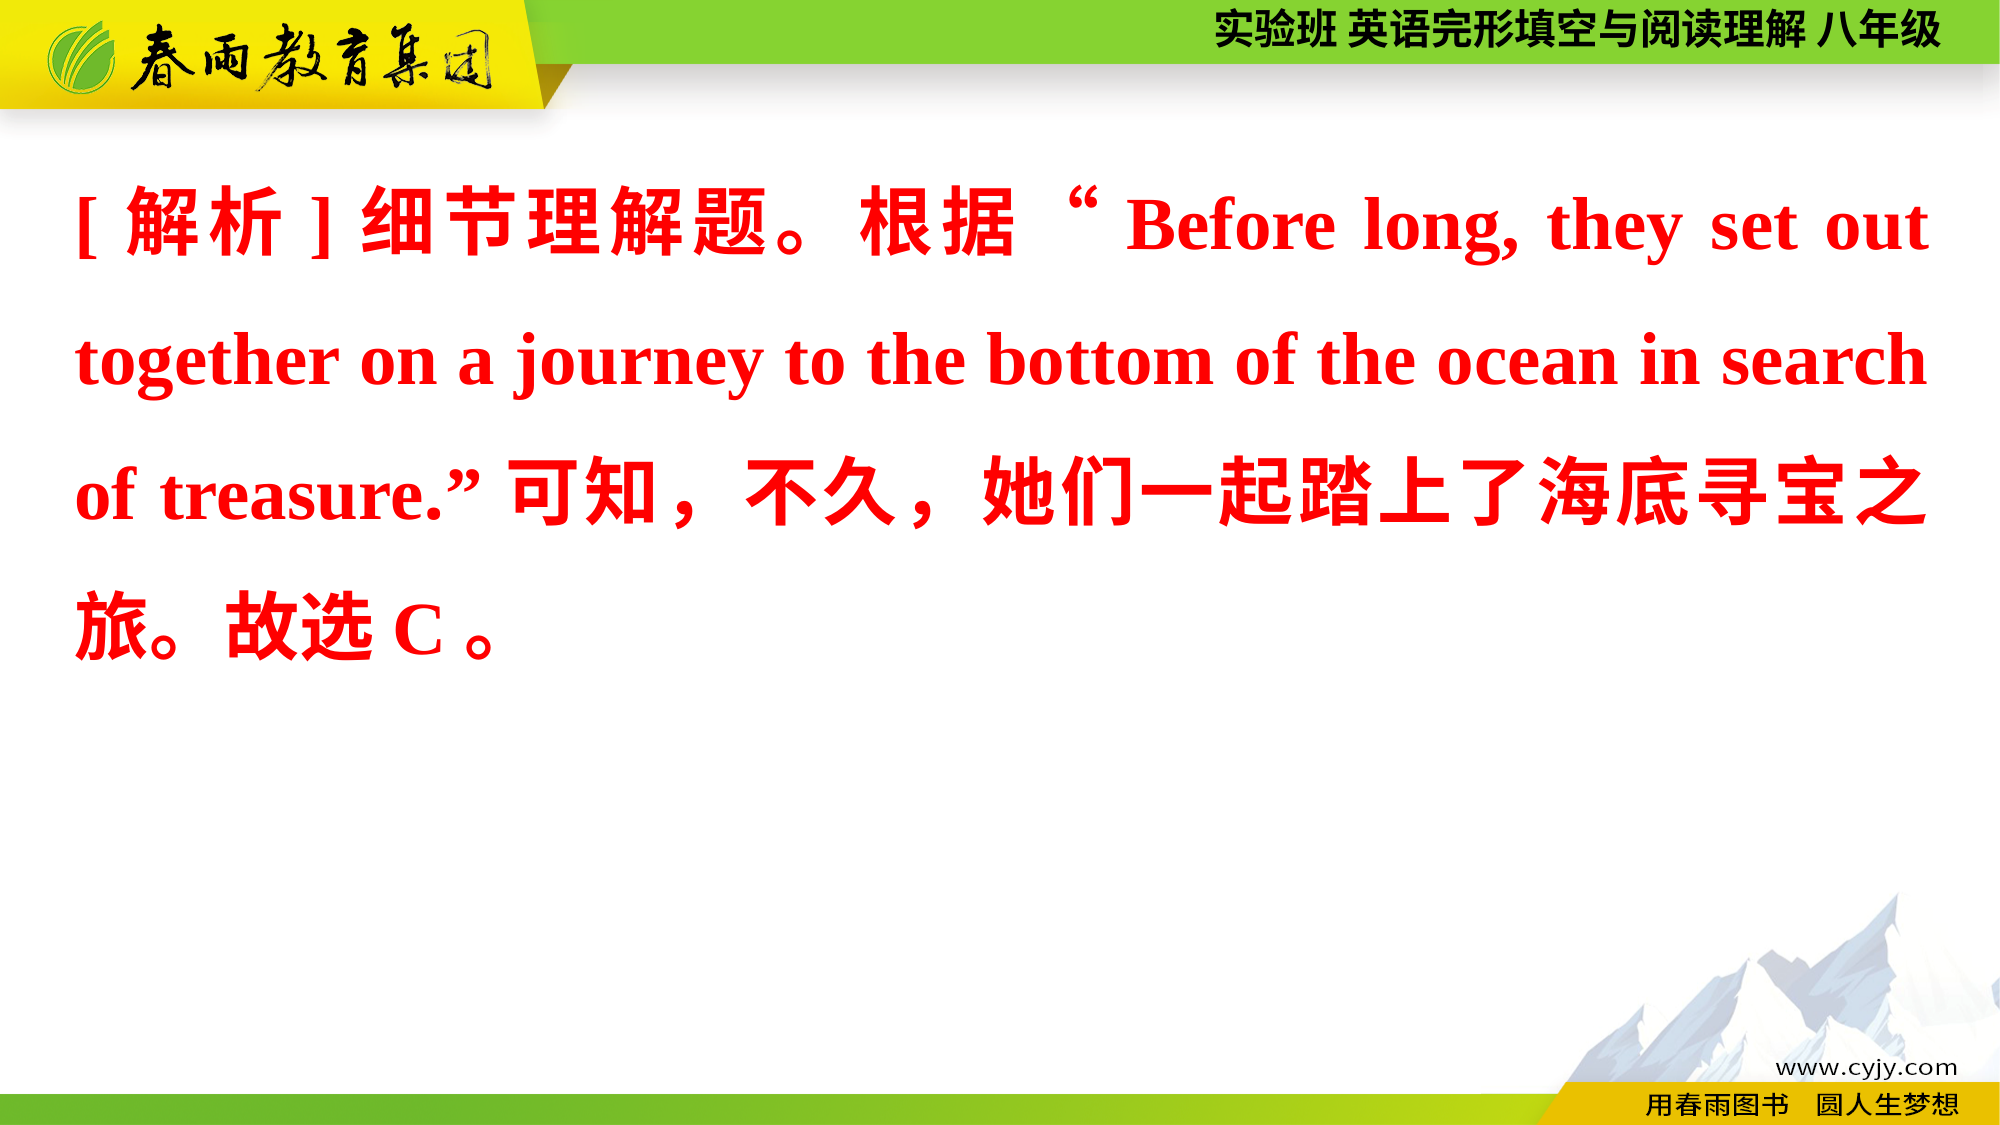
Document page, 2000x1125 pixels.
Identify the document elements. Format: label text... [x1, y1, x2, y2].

picture [0, 0, 2000, 1125]
list [解析]细节理解题。根据“Before long, they set out together on a journey to the bottom of the ocean in search of treasure.”可知，不久，她们一起踏上了海底寻宝之旅。故选C。 [59, 122, 1945, 683]
